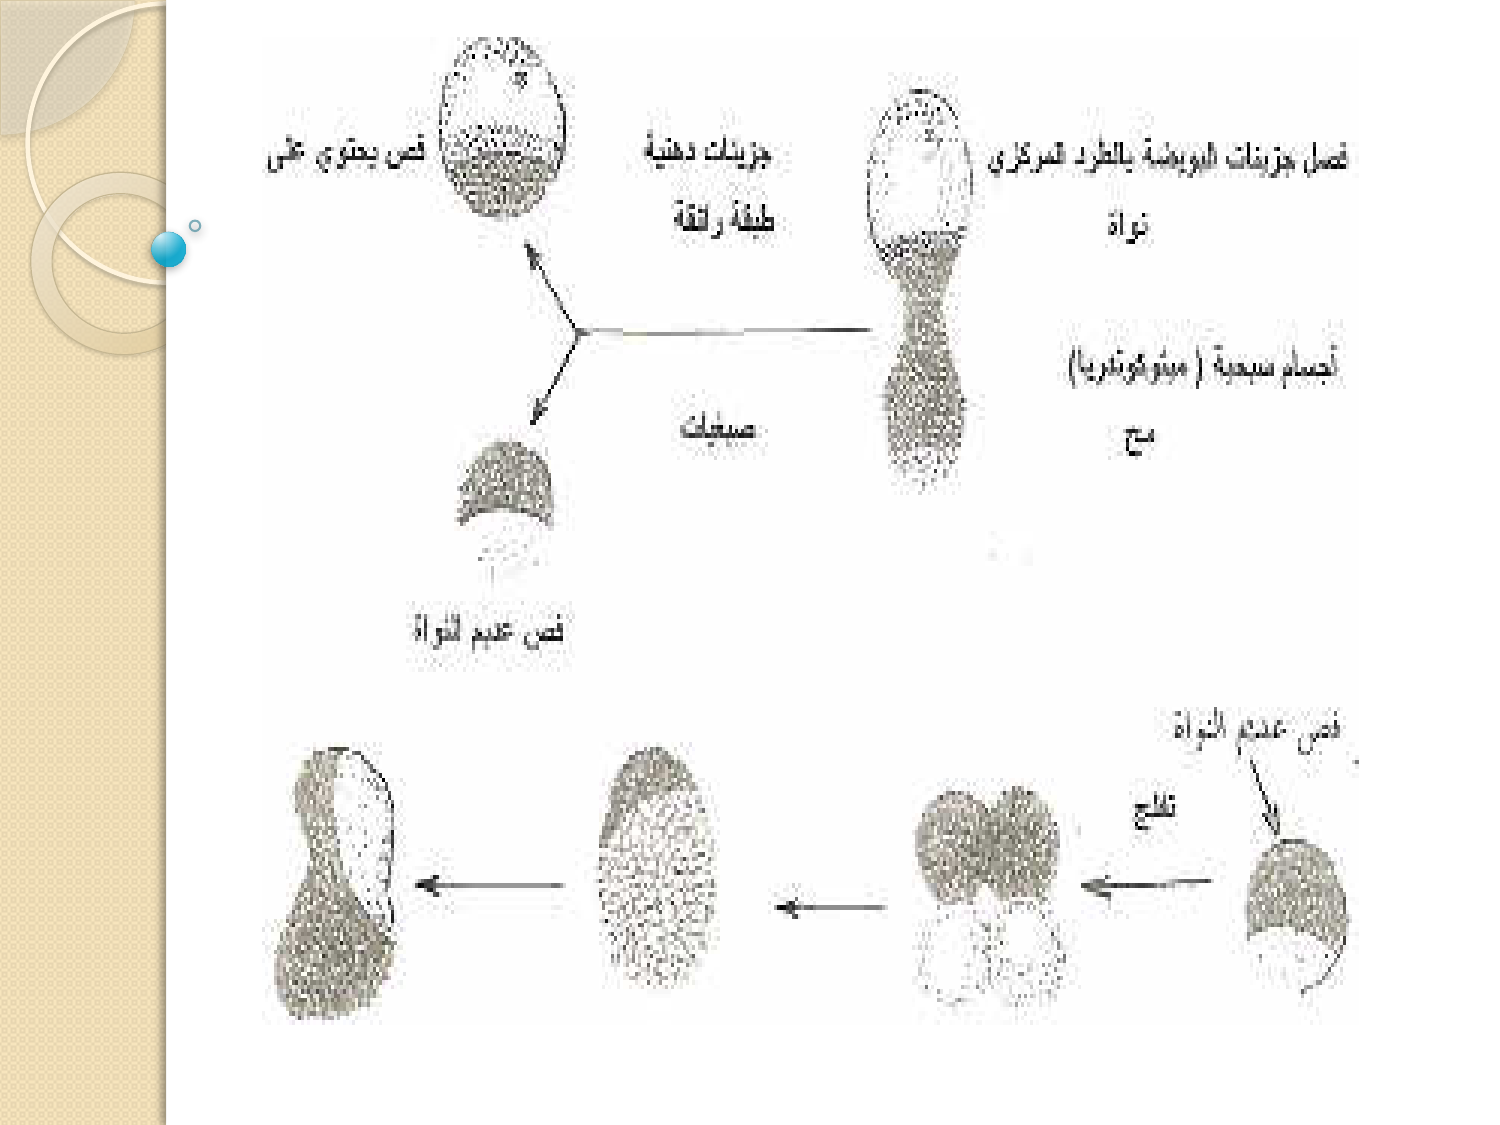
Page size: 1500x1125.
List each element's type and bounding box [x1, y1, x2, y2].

picture [262, 37, 1360, 1026]
